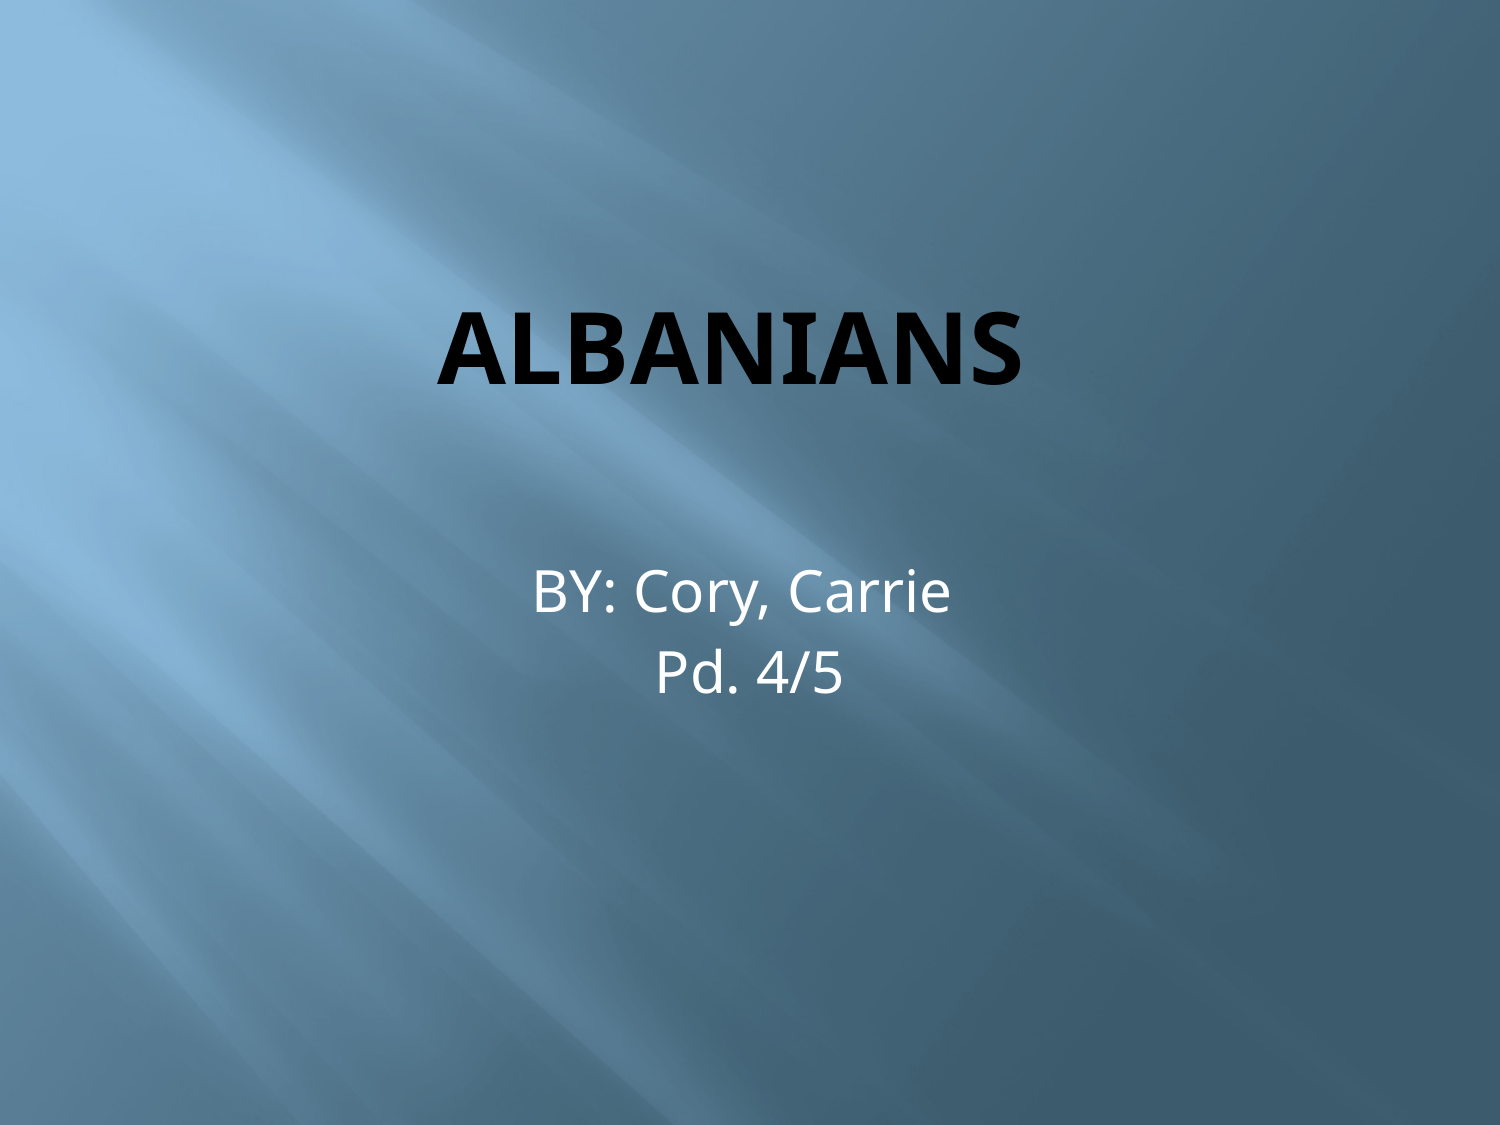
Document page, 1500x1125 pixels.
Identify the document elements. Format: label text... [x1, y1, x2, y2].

subtitle BY: Cory, Carrie Pd. 4/5 [225, 546, 1275, 834]
title Albanians [69, 224, 1420, 525]
